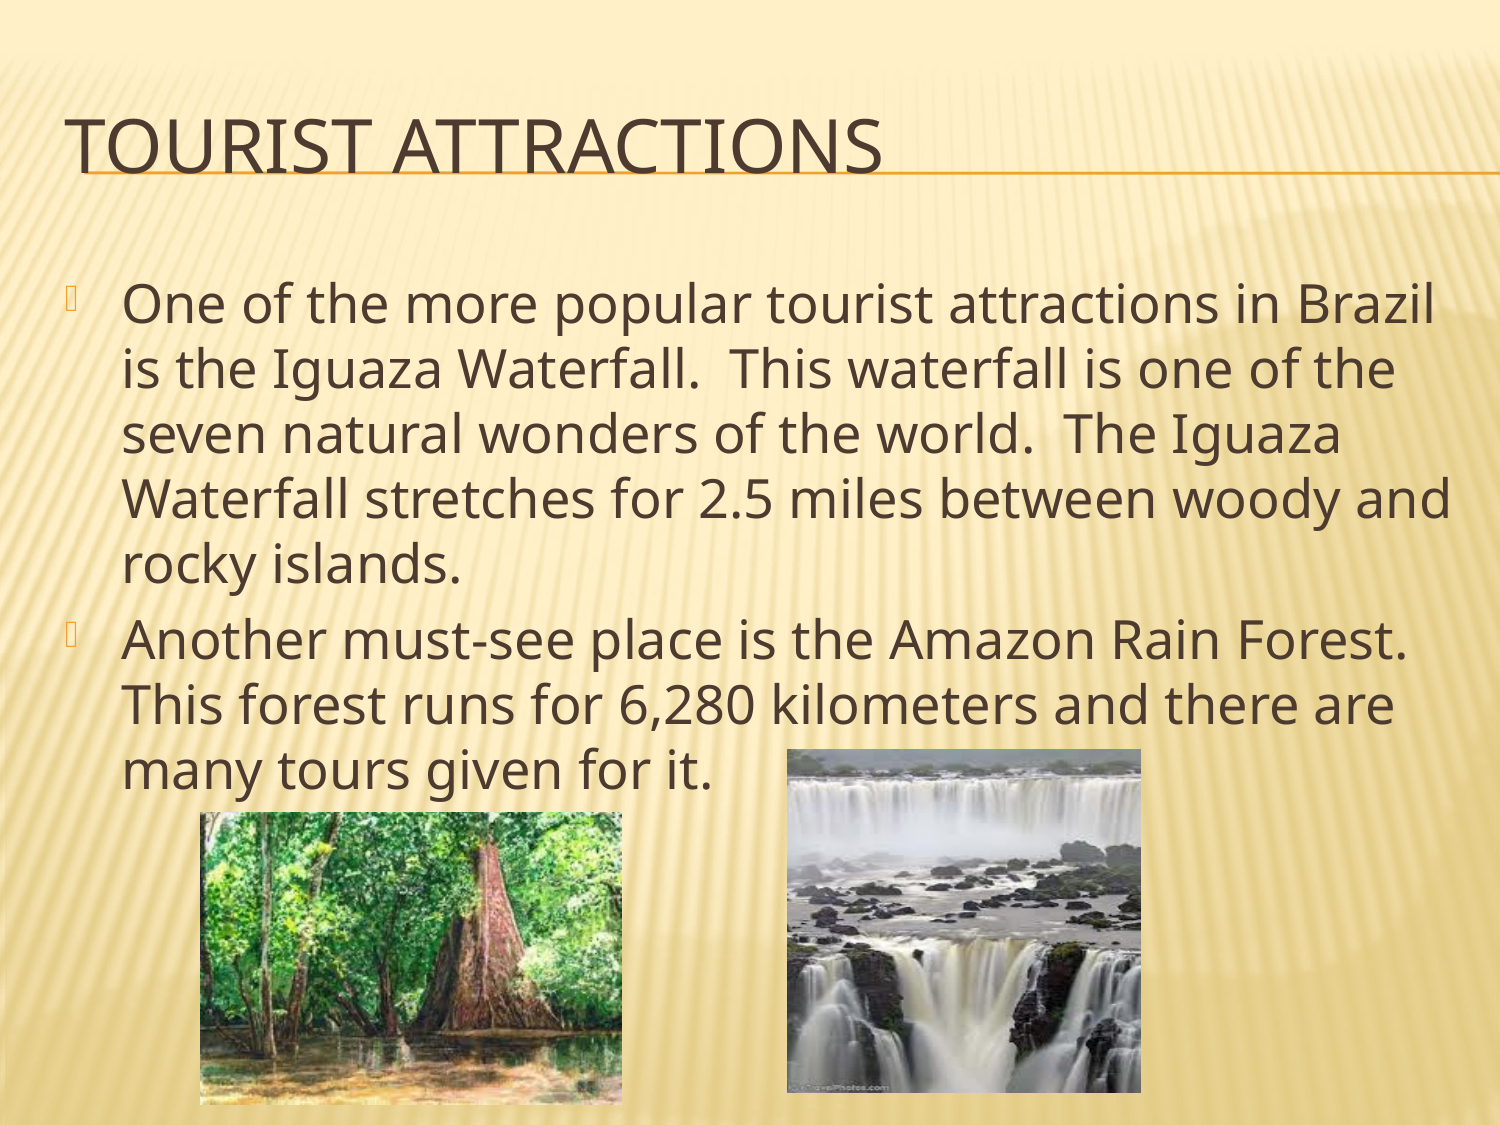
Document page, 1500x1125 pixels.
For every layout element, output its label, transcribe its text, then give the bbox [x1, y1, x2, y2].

picture [199, 812, 623, 1105]
picture [787, 749, 1141, 1093]
list One of the more popular tourist attractions in Brazil is the Iguaza Waterfall. This waterfall is one of the seven natural wonders of the world. The Iguaza Waterfall stretches for 2.5 miles between woody and rocky islands. Another must-see place is the Amazon Rain Forest. This forest runs for 6,280 kilometers and there are many tours given for it. [50, 262, 1475, 1005]
title Tourist attractions [50, 75, 1475, 213]
